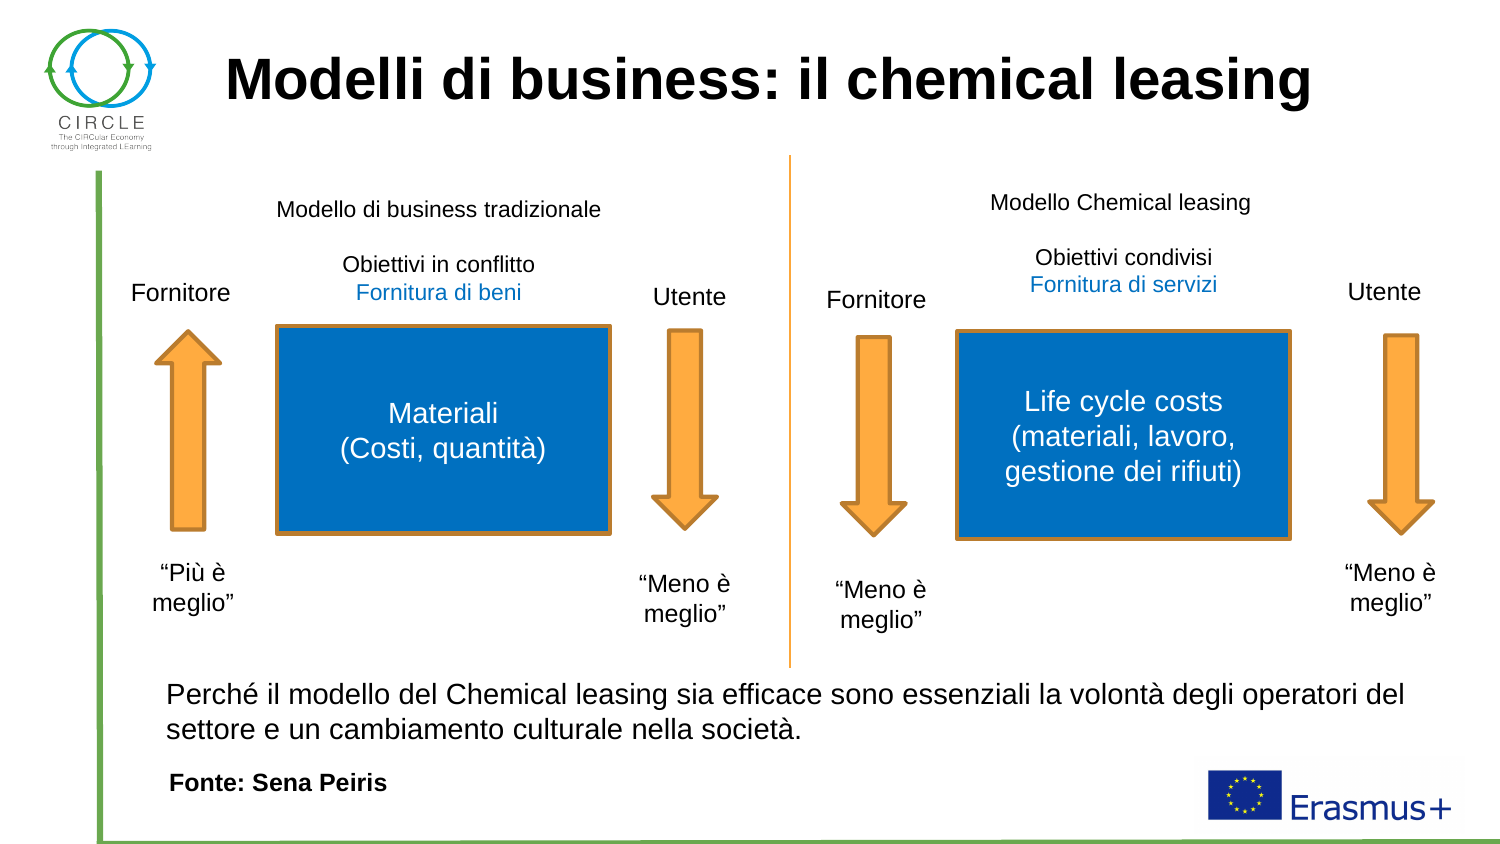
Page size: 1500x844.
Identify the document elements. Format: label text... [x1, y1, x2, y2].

text_box Modelli di business: il chemical leasing [210, 34, 1500, 120]
text_box Fornitore [795, 275, 964, 322]
text_box Utente [1290, 267, 1479, 314]
text_box Life cycle costs (materiali, lavoro, gestione dei rifiuti) [957, 331, 1291, 540]
text_box “Meno è meglio” [623, 560, 747, 637]
text_box Perché il modello del Chemical leasing sia efficace sono essenziali la volontà degli operatori del settore e un cambiamento culturale nella società. [151, 667, 1429, 754]
text_box “Meno è meglio” [1329, 548, 1453, 625]
text_box Fonte: Sena Peiris [154, 759, 1067, 805]
text_box “Più è meglio” [109, 548, 277, 625]
text_box Fornitore [106, 268, 268, 315]
text_box [841, 337, 906, 536]
text_box [1369, 335, 1434, 534]
text_box “Meno è meglio” [819, 565, 943, 642]
text_box Modello di business tradizionale Obiettivi in conflitto Fornitura di beni [255, 187, 622, 314]
text_box [156, 331, 221, 530]
text_box Materiali (Costi, quantità) [276, 325, 610, 534]
picture [32, 24, 167, 156]
text_box Modello Chemical leasing Obiettivi condivisi Fornitura di servizi [940, 179, 1308, 307]
text_box [652, 330, 718, 529]
picture [1193, 755, 1465, 834]
text_box Utente [595, 273, 785, 319]
